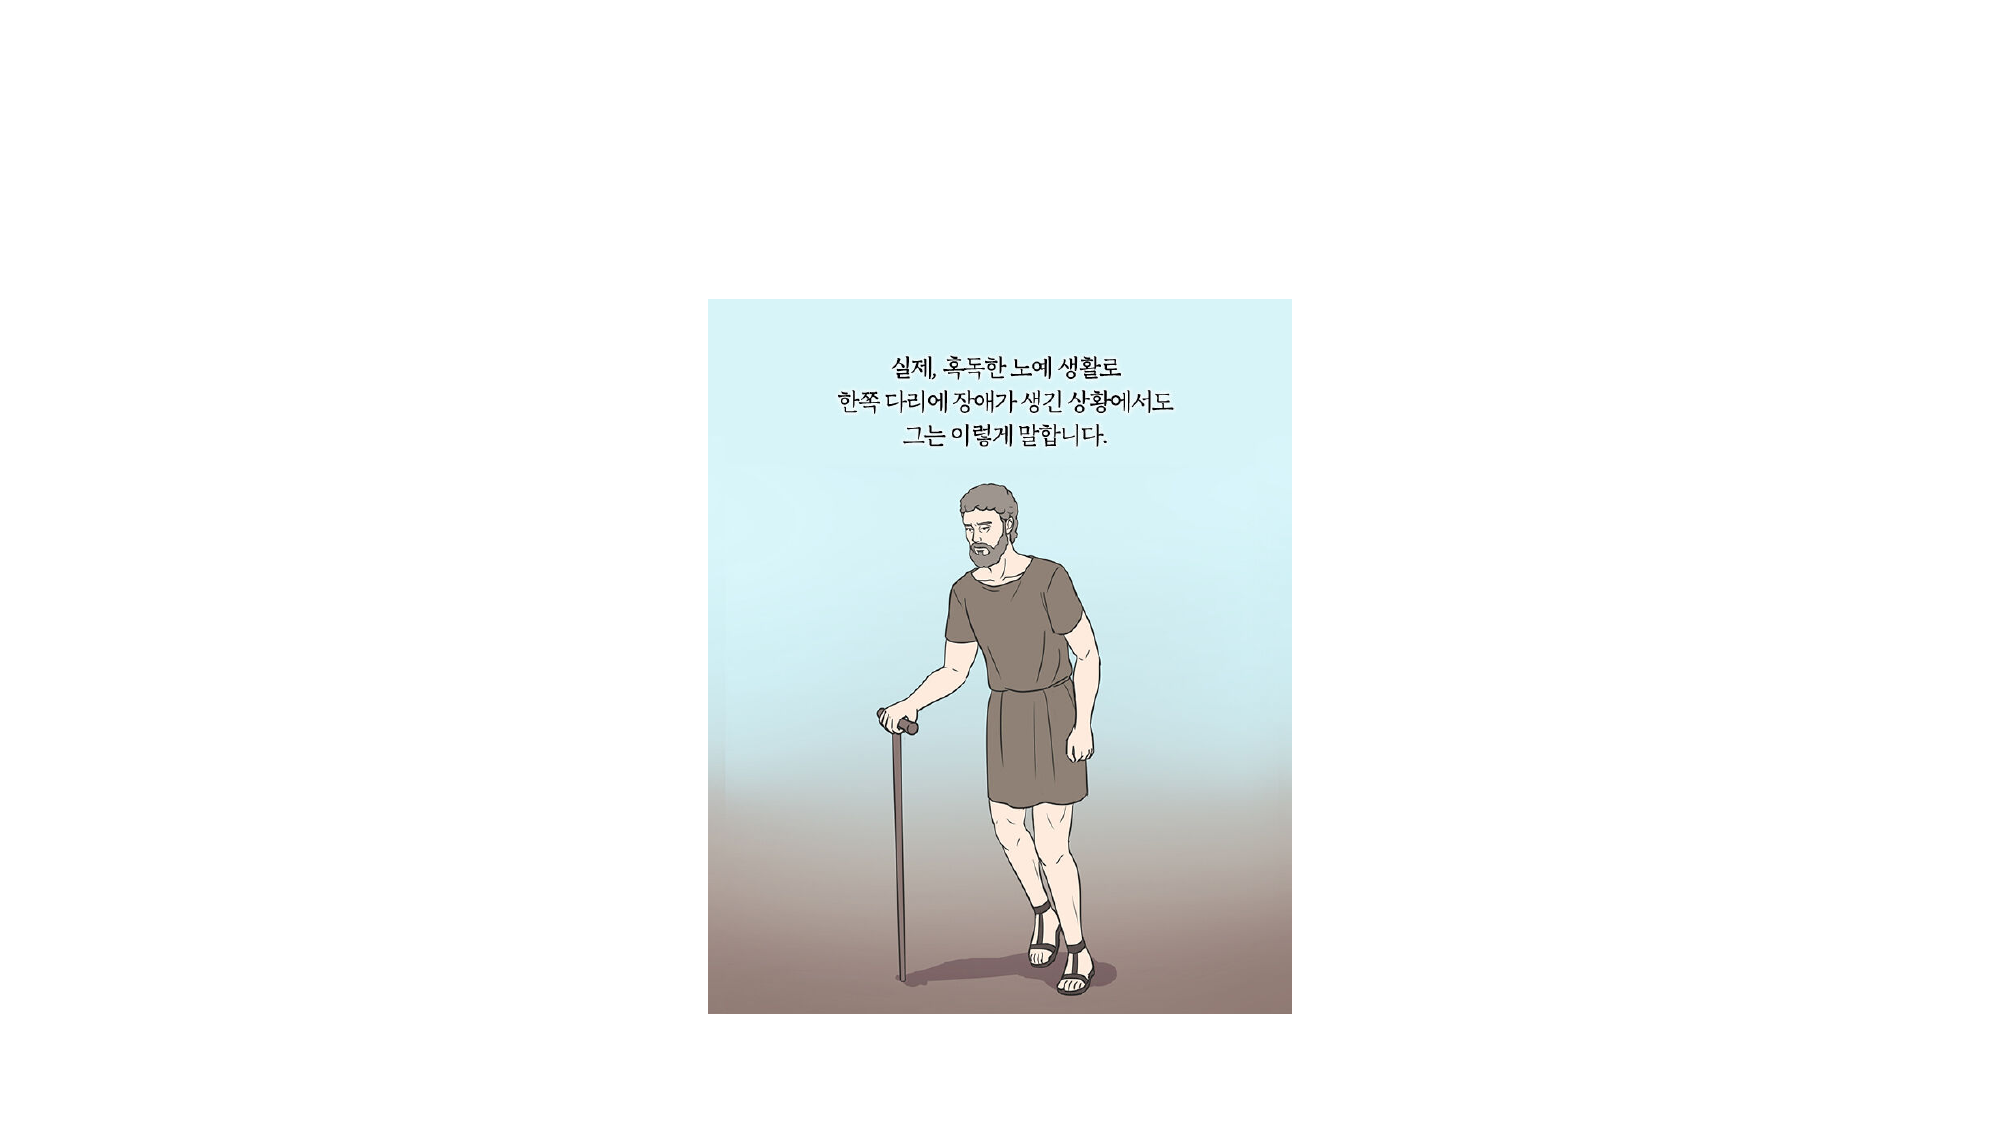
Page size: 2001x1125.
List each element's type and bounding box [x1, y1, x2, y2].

list [707, 299, 1292, 1014]
